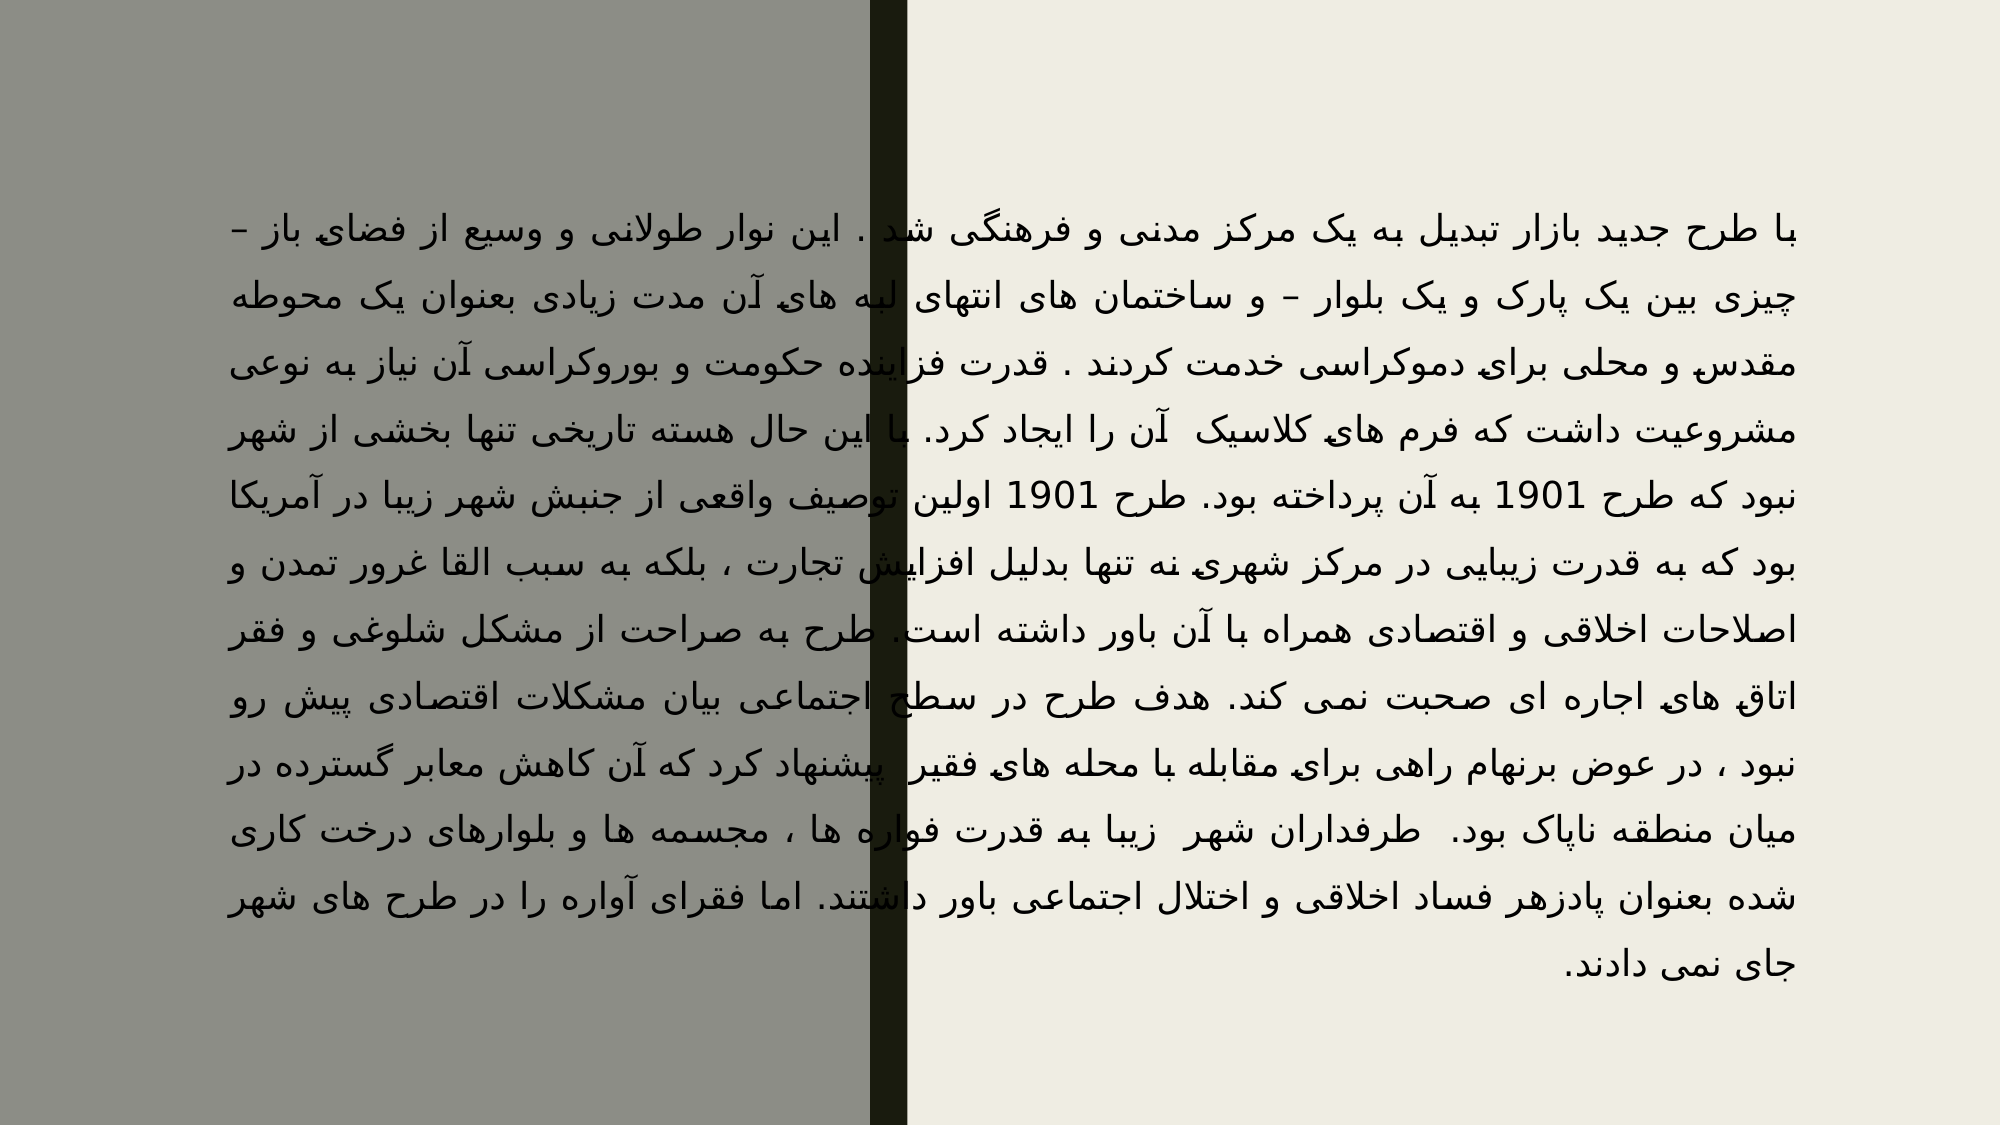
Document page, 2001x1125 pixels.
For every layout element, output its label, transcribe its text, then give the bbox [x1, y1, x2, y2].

list با طرح جدید بازار تبدیل به یک مرکز مدنی و فرهنگی شد . این نوار طولانی و وسیع از فضای باز – چیزی بین یک پارک و یک بلوار – و ساختمان های انتهای لبه های آن مدت زیادی بعنوان یک محوطه مقدس و محلی برای دموکراسی خدمت کردند . قدرت فزاینده حکومت و بوروکراسی آن نیاز به نوعی مشروعیت داشت که فرم های کلاسیک آن را ایجاد کرد. با این حال هسته تاریخی تنها بخشی از شهر نبود که طرح 1901 به آن پرداخته بود. طرح 1901 اولین توصیف واقعی از جنبش شهر زیبا در آمریکا بود که به قدرت زیبایی در مرکز شهری نه تنها بدلیل افزایش تجارت ، بلکه به سبب القا غرور تمدن و اصلاحات اخلاقی و اقتصادی همراه با آن باور داشته است. طرح به صراحت از مشکل شلوغی و فقر اتاق های اجاره ای صحبت نمی کند. هدف طرح در سطح اجتماعی بیان مشکلات اقتصادی پیش رو نبود ، در عوض برنهام راهی برای مقابله با محله های فقیر پیشنهاد کرد که آن کاهش معابر گسترده در میان منطقه ناپاک بود. طرفداران شهر زیبا به قدرت فواره ها ، مجسمه ها و بلوارهای درخت کاری شده بعنوان پادزهر فساد اخلاقی و اختلال اجتماعی باور داشتند. اما فقرای آواره را در طرح های شهر جای نمی دادند. [212, 174, 1813, 996]
